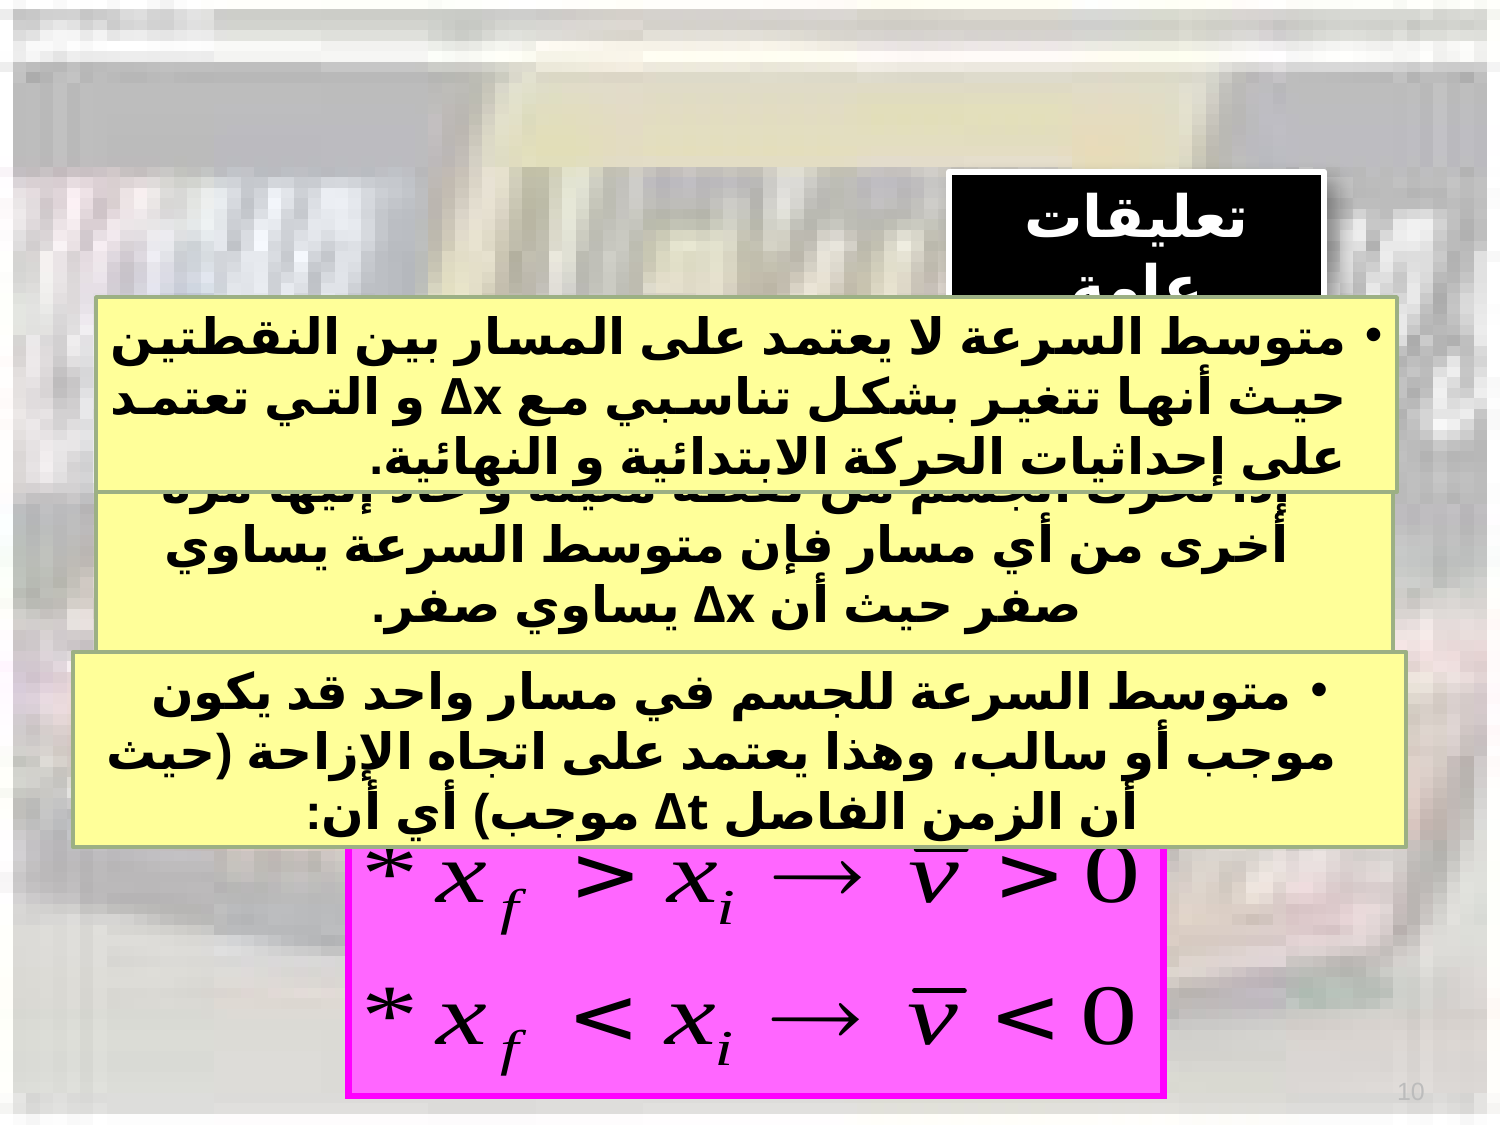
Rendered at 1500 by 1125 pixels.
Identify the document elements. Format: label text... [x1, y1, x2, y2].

picture [0, 0, 1500, 1125]
text_box متوسط السرعة للجسم في مسار واحد قد يكون موجب أو سالب، وهذا يعتمد على اتجاه الإزاحة (حيث أن الزمن الفاصل Δt موجب) أي أن: [71, 650, 1408, 849]
text_box إذا تحرك الجسم من نقطة معينة و عاد إليها مرة أخرى من أي مسار فإن متوسط السرعة يساوي صفر حيث أن Δx يساوي صفر. [94, 494, 1395, 650]
text_box تعليقات عامة [946, 169, 1327, 295]
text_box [351, 820, 1161, 1094]
slide_number 10 [1299, 1052, 1425, 1113]
text_box متوسط السرعة لا يعتمد على المسار بين النقطتين حيث أنها تتغير بشكل تناسبي مع Δx و التي تعتمد على إحداثيات الحركة الابتدائية و النهائية. [94, 295, 1399, 494]
